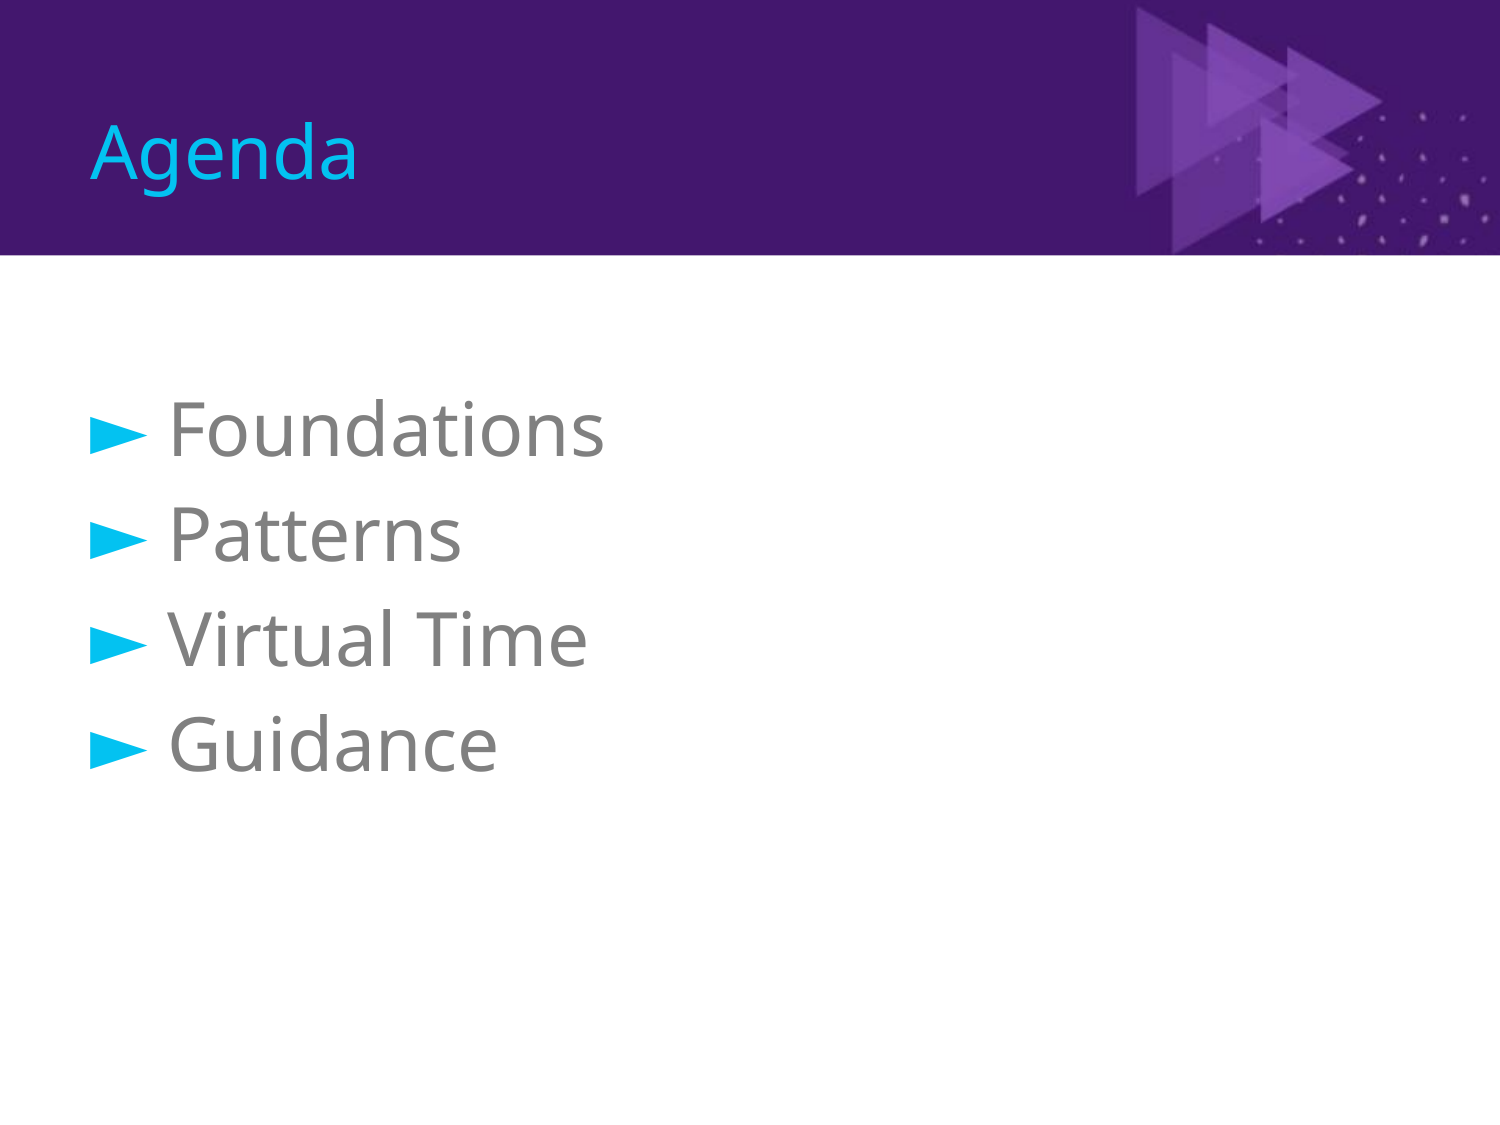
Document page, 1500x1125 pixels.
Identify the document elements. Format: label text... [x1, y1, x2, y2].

picture [0, 0, 1500, 255]
title Agenda [75, 56, 1425, 244]
list Foundations Patterns Virtual Time Guidance [75, 373, 1425, 1005]
